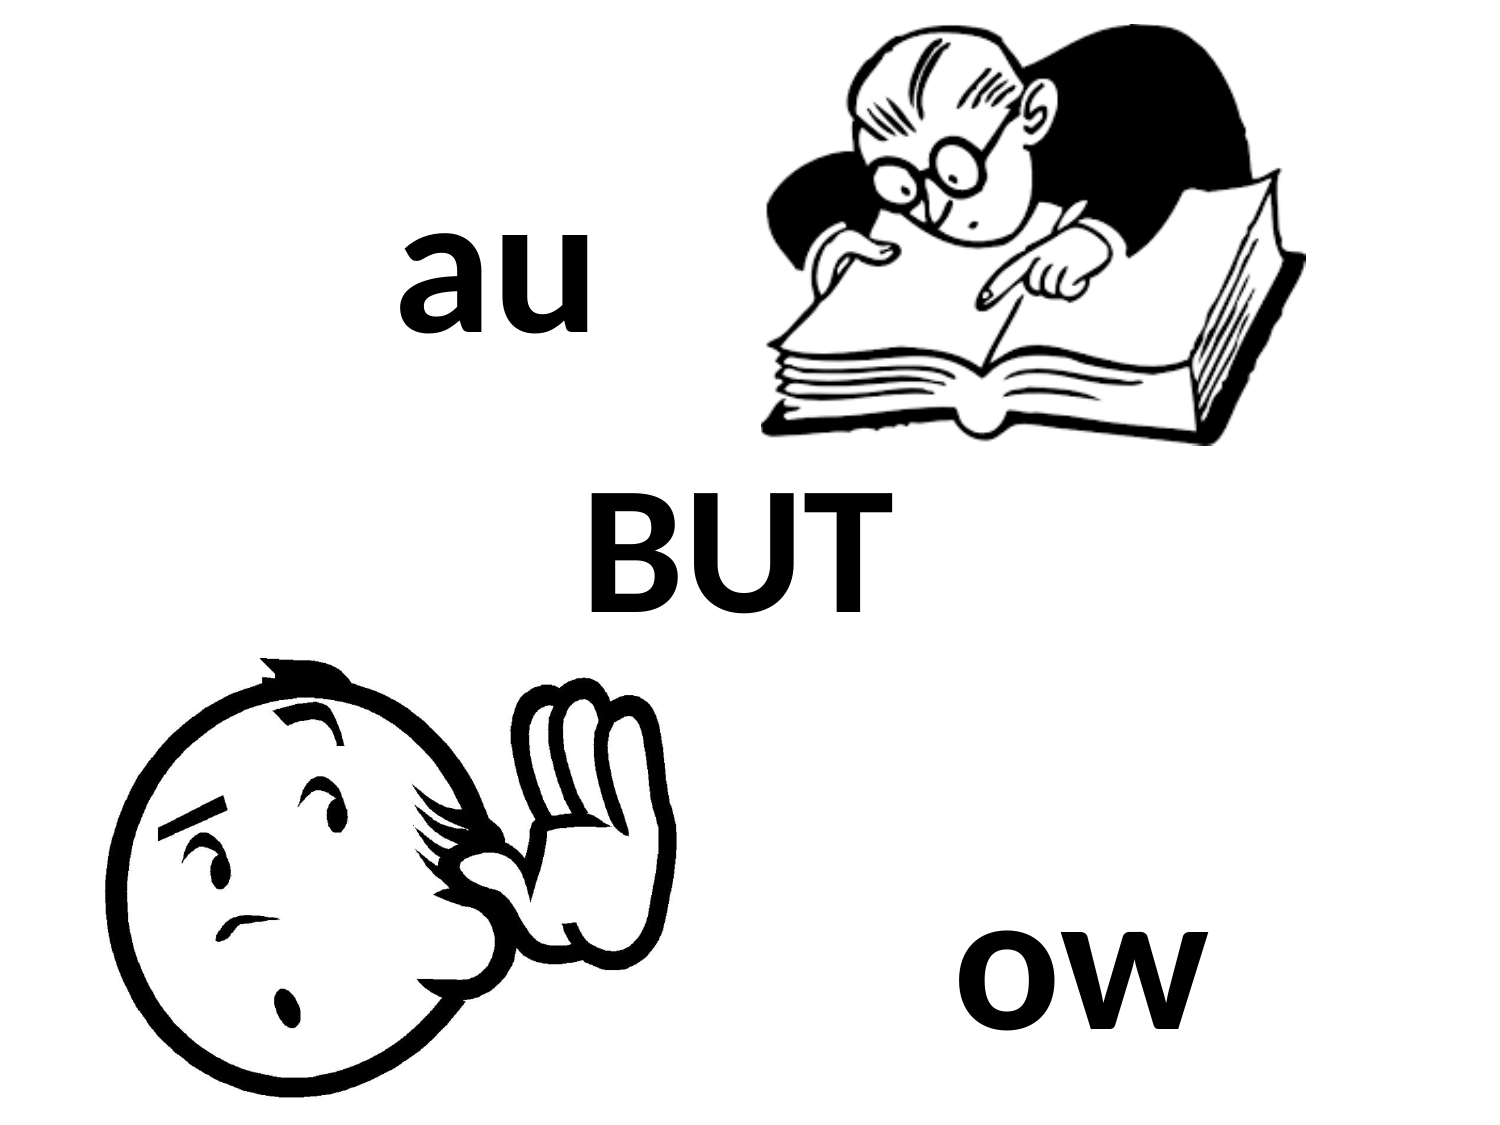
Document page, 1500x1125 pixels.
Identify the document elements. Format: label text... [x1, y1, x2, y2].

text_box BUT [566, 422, 910, 657]
picture [761, 23, 1306, 447]
picture [99, 658, 685, 1104]
text_box ow [938, 822, 1226, 1078]
text_box au [378, 124, 615, 380]
